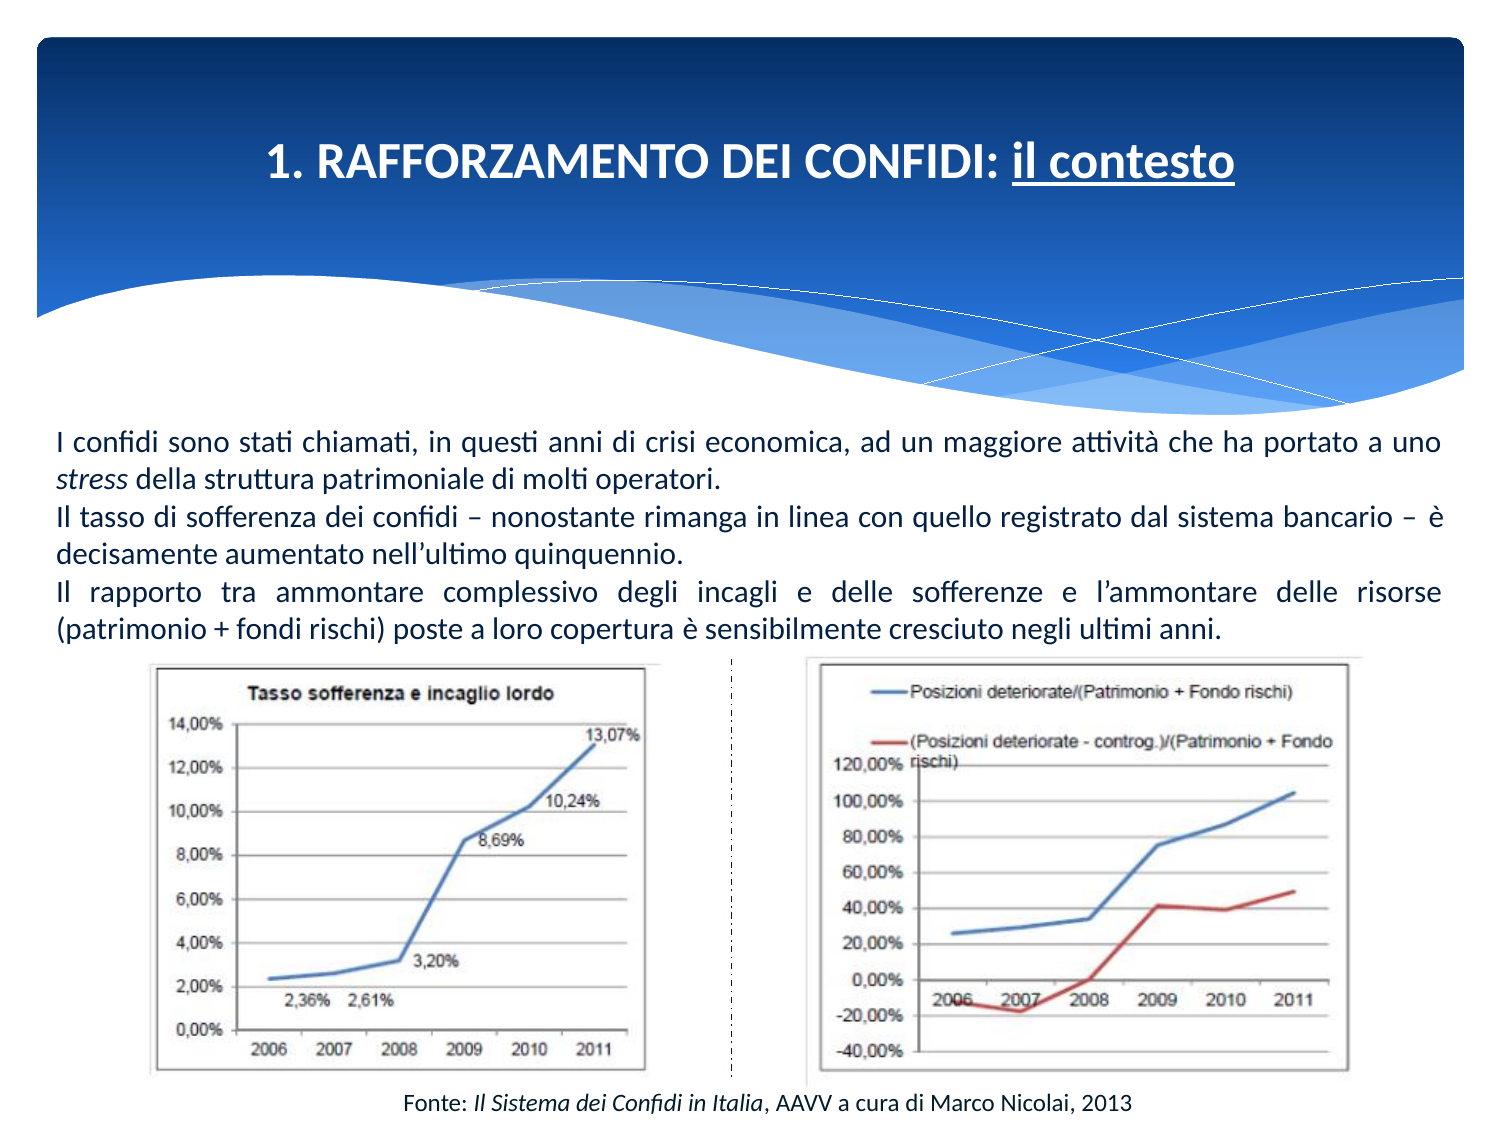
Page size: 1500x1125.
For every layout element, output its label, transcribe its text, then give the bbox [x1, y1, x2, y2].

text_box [147, 654, 1365, 1123]
title 1. RAFFORZAMENTO DEI CONFIDI: il contesto [75, 55, 1425, 261]
text_box I confidi sono stati chiamati, in questi anni di crisi economica, ad un maggiore attività che ha portato a uno stress della struttura patrimoniale di molti operatori. Il tasso di sofferenza dei confidi – nonostante rimanga in linea con quello registrato dal sistema bancario – è decisamente aumentato nell’ultimo quinquennio. Il rapporto tra ammontare complessivo degli incagli e delle sofferenze e l’ammontare delle risorse (patrimonio + fondi rischi) poste a loro copertura è sensibilmente cresciuto negli ultimi anni. [41, 413, 1459, 653]
